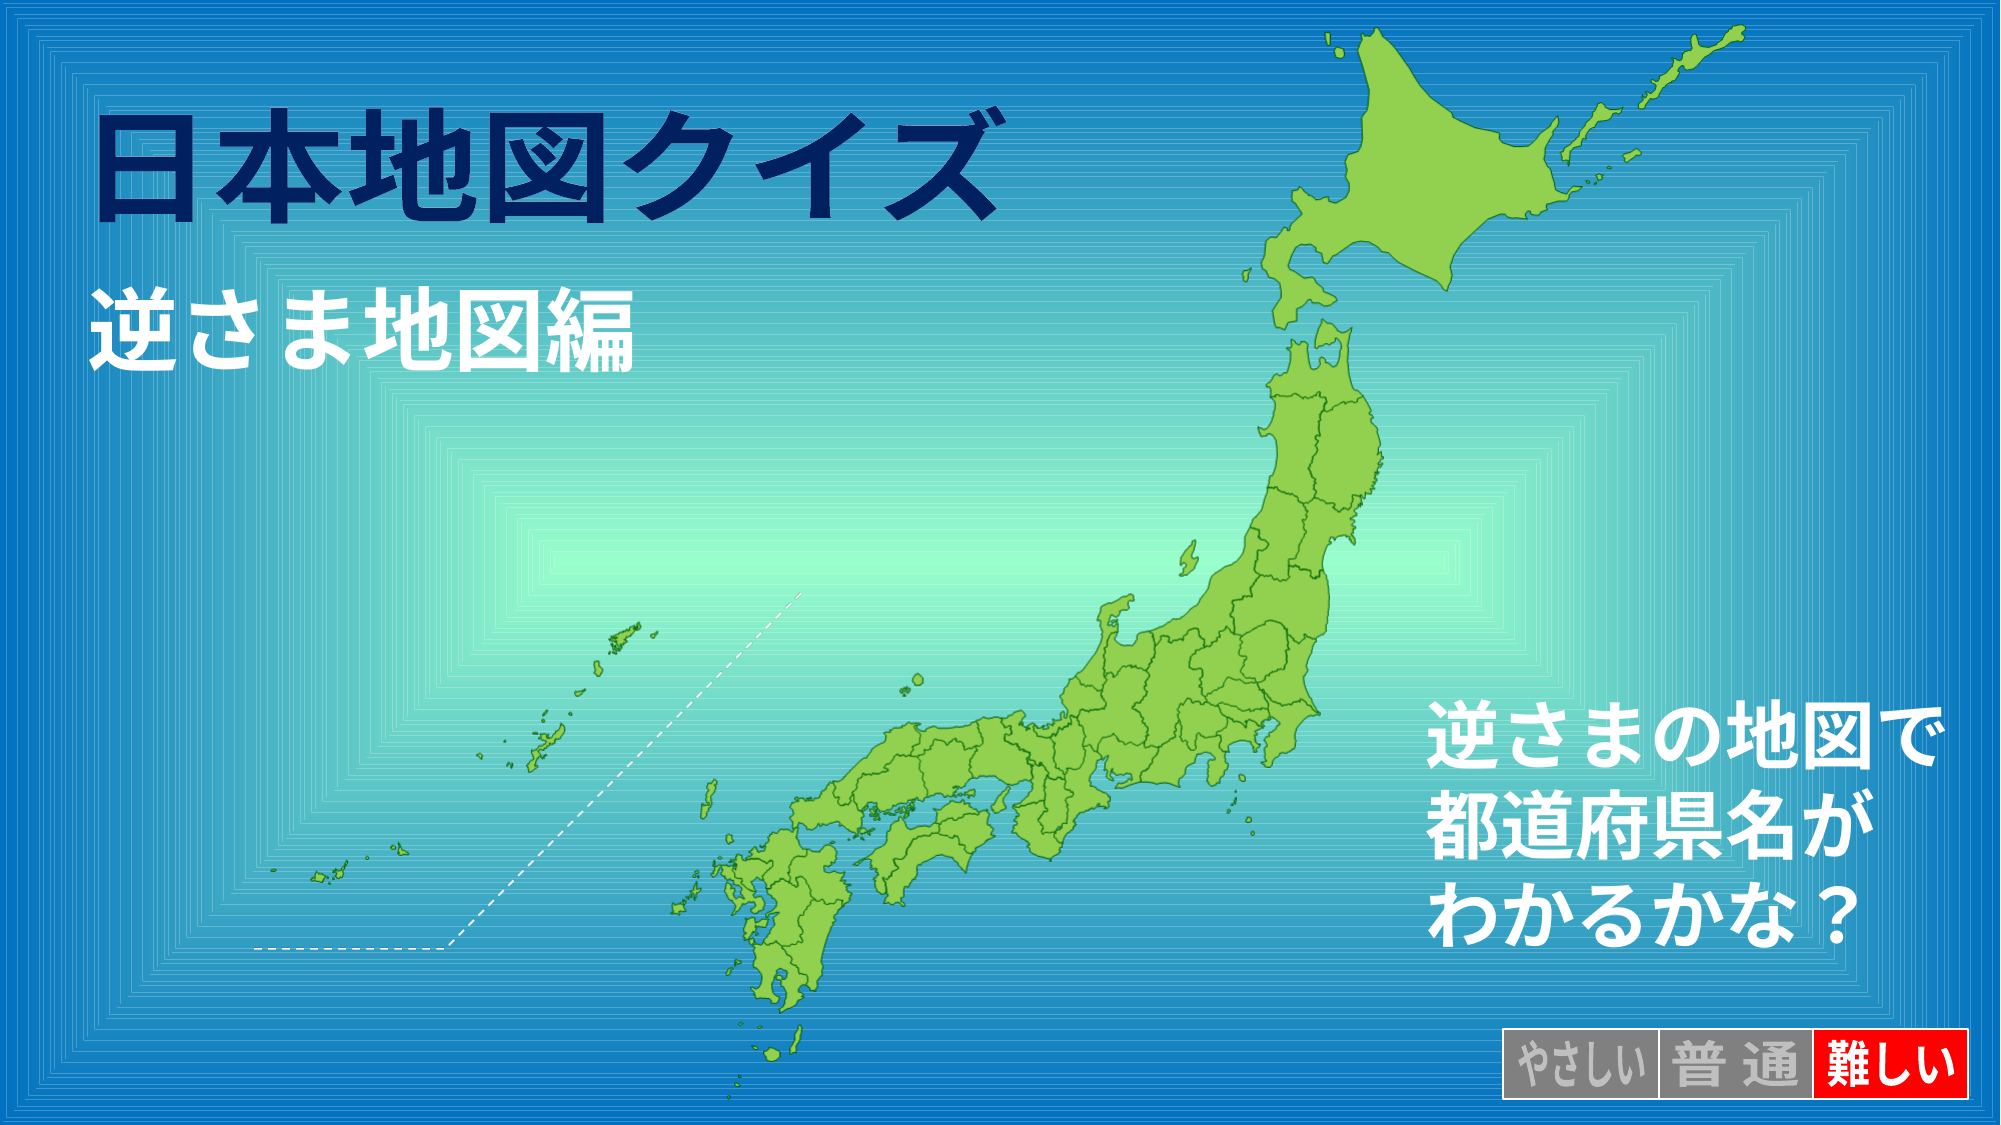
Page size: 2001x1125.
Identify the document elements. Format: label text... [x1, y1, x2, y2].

text_box [0, 0, 2000, 1125]
text_box 逆さま地図編 [72, 265, 249, 391]
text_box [1502, 1029, 1969, 1100]
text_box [99, 105, 249, 224]
picture [254, 24, 1746, 1101]
text_box 逆さまの地図で 都道府県名が わかるかな？ [1750, 680, 1966, 966]
